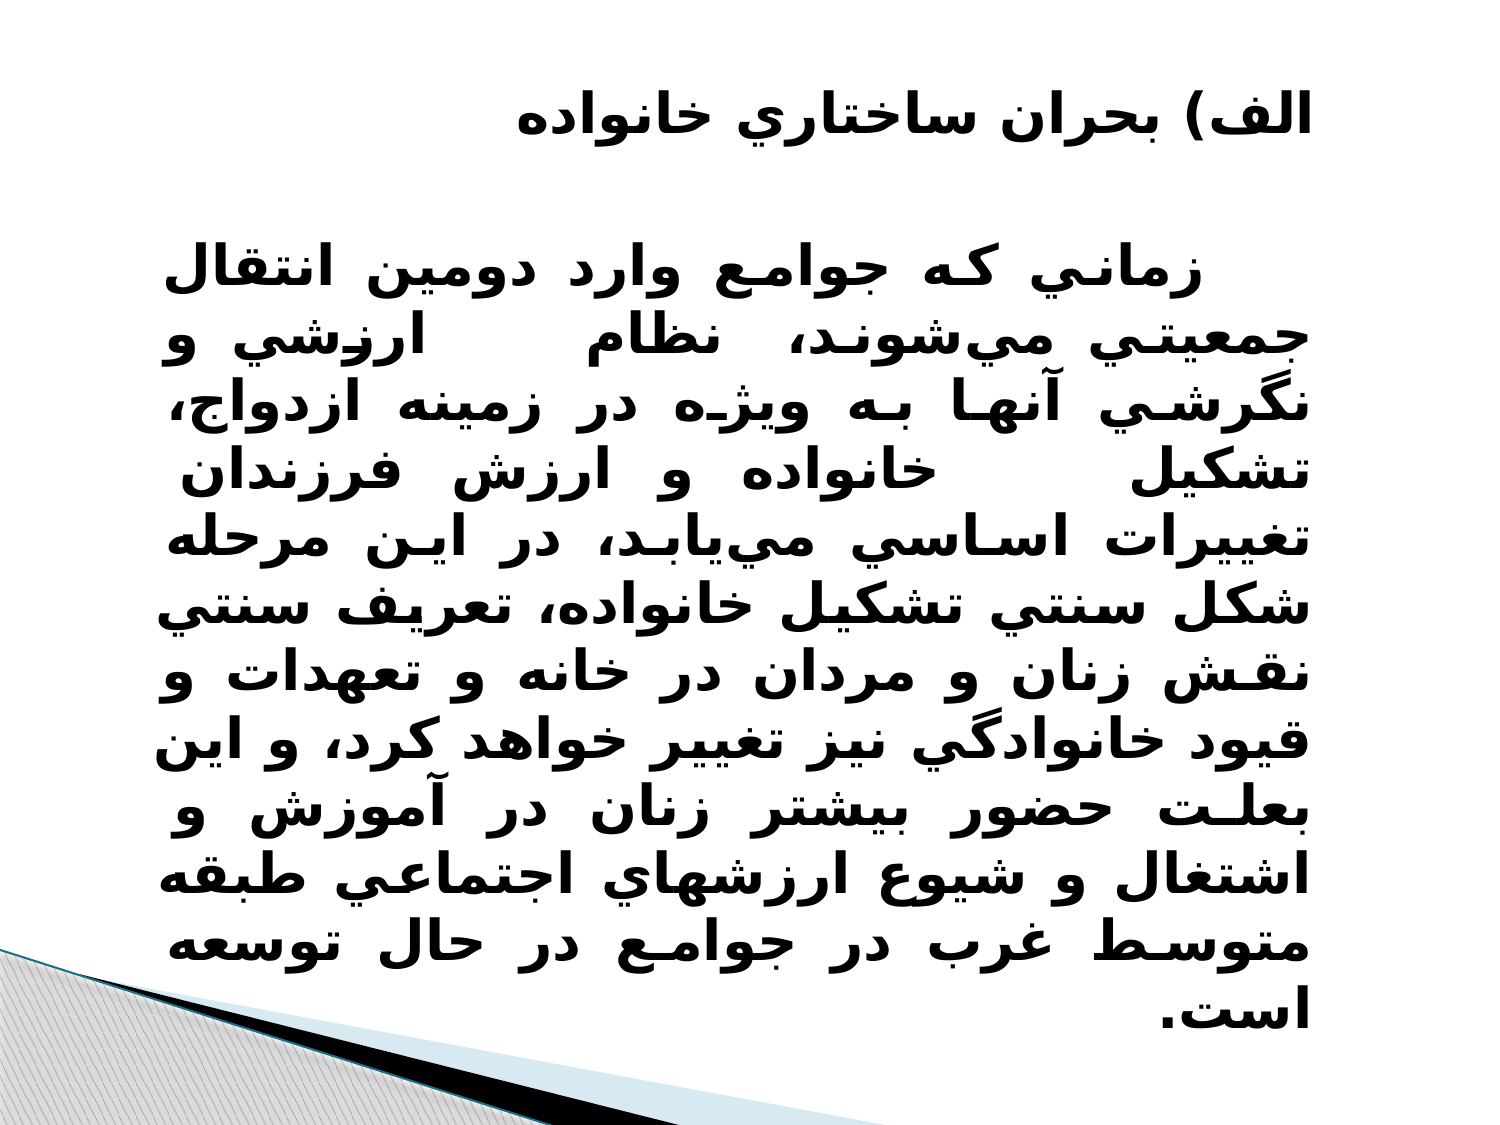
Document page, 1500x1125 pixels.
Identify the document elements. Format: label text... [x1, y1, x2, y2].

list الف) بحران ساختاري خانواده زماني كه جوامع وارد دومين انتقال جمعيتي مي‌شوند، نظام ارزشي و نگرشي آنها به ويژه در زمينه ازدواج، تشكيل خانواده و ارزش فرزندان تغييرات اساسي مي‌يابد، در اين مرحله شكل سنتي تشكيل خانواده، تعريف سنتي نقش زنان و مردان در خانه و تعهدات و قيود خانوادگي نيز تغيير خواهد كرد، و اين بعلت حضور بيشتر زنان در آموزش و اشتغال و شيوع ارزشهاي اجتماعي طبقه متوسط غرب در جوامع در حال توسعه است. [137, 70, 1388, 1102]
